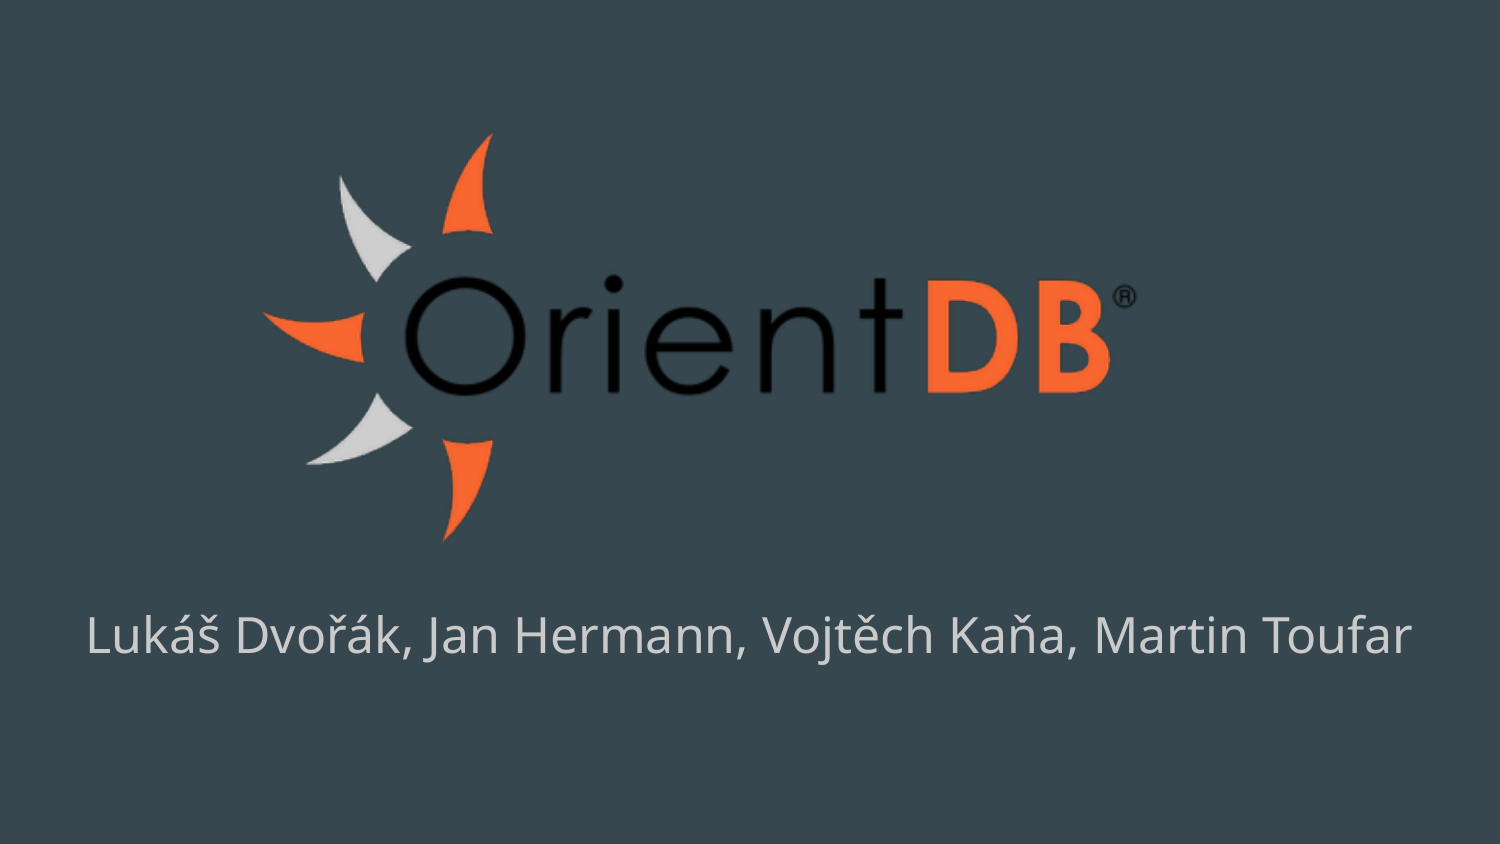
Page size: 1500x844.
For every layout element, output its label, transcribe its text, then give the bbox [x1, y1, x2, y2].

subtitle Lukáš Dvořák, Jan Hermann, Vojtěch Kaňa, Martin Toufar [45, 579, 1454, 703]
picture [262, 132, 1161, 543]
